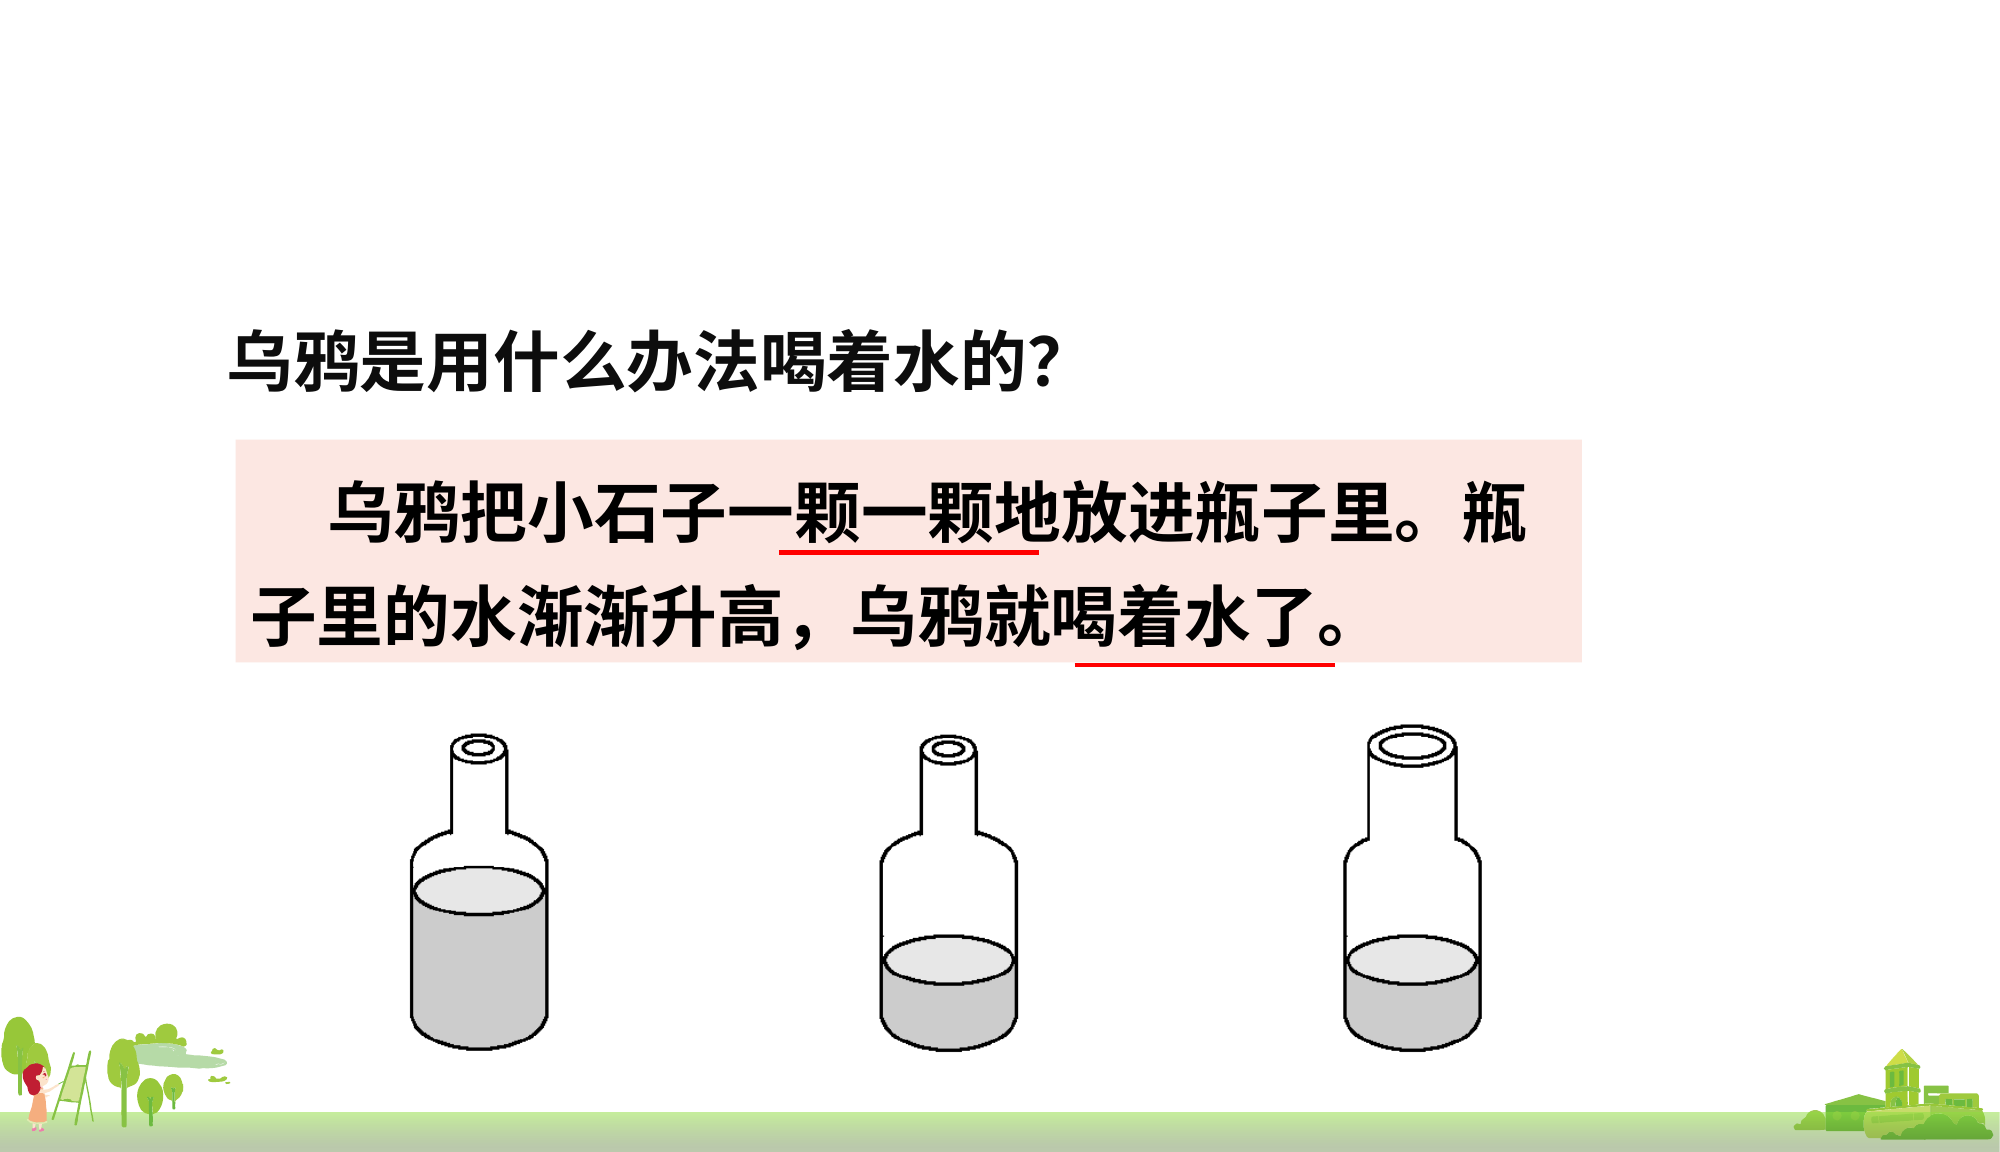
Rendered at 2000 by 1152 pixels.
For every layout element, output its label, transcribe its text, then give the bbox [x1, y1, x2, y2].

text_box 乌鸦把小石子一颗一颗地放进瓶子里。瓶子里的水渐渐升高，乌鸦就喝着水了。 [235, 439, 1582, 663]
text_box 乌鸦是用什么办法喝着水的？？ [211, 312, 1176, 408]
picture [354, 696, 1529, 1062]
